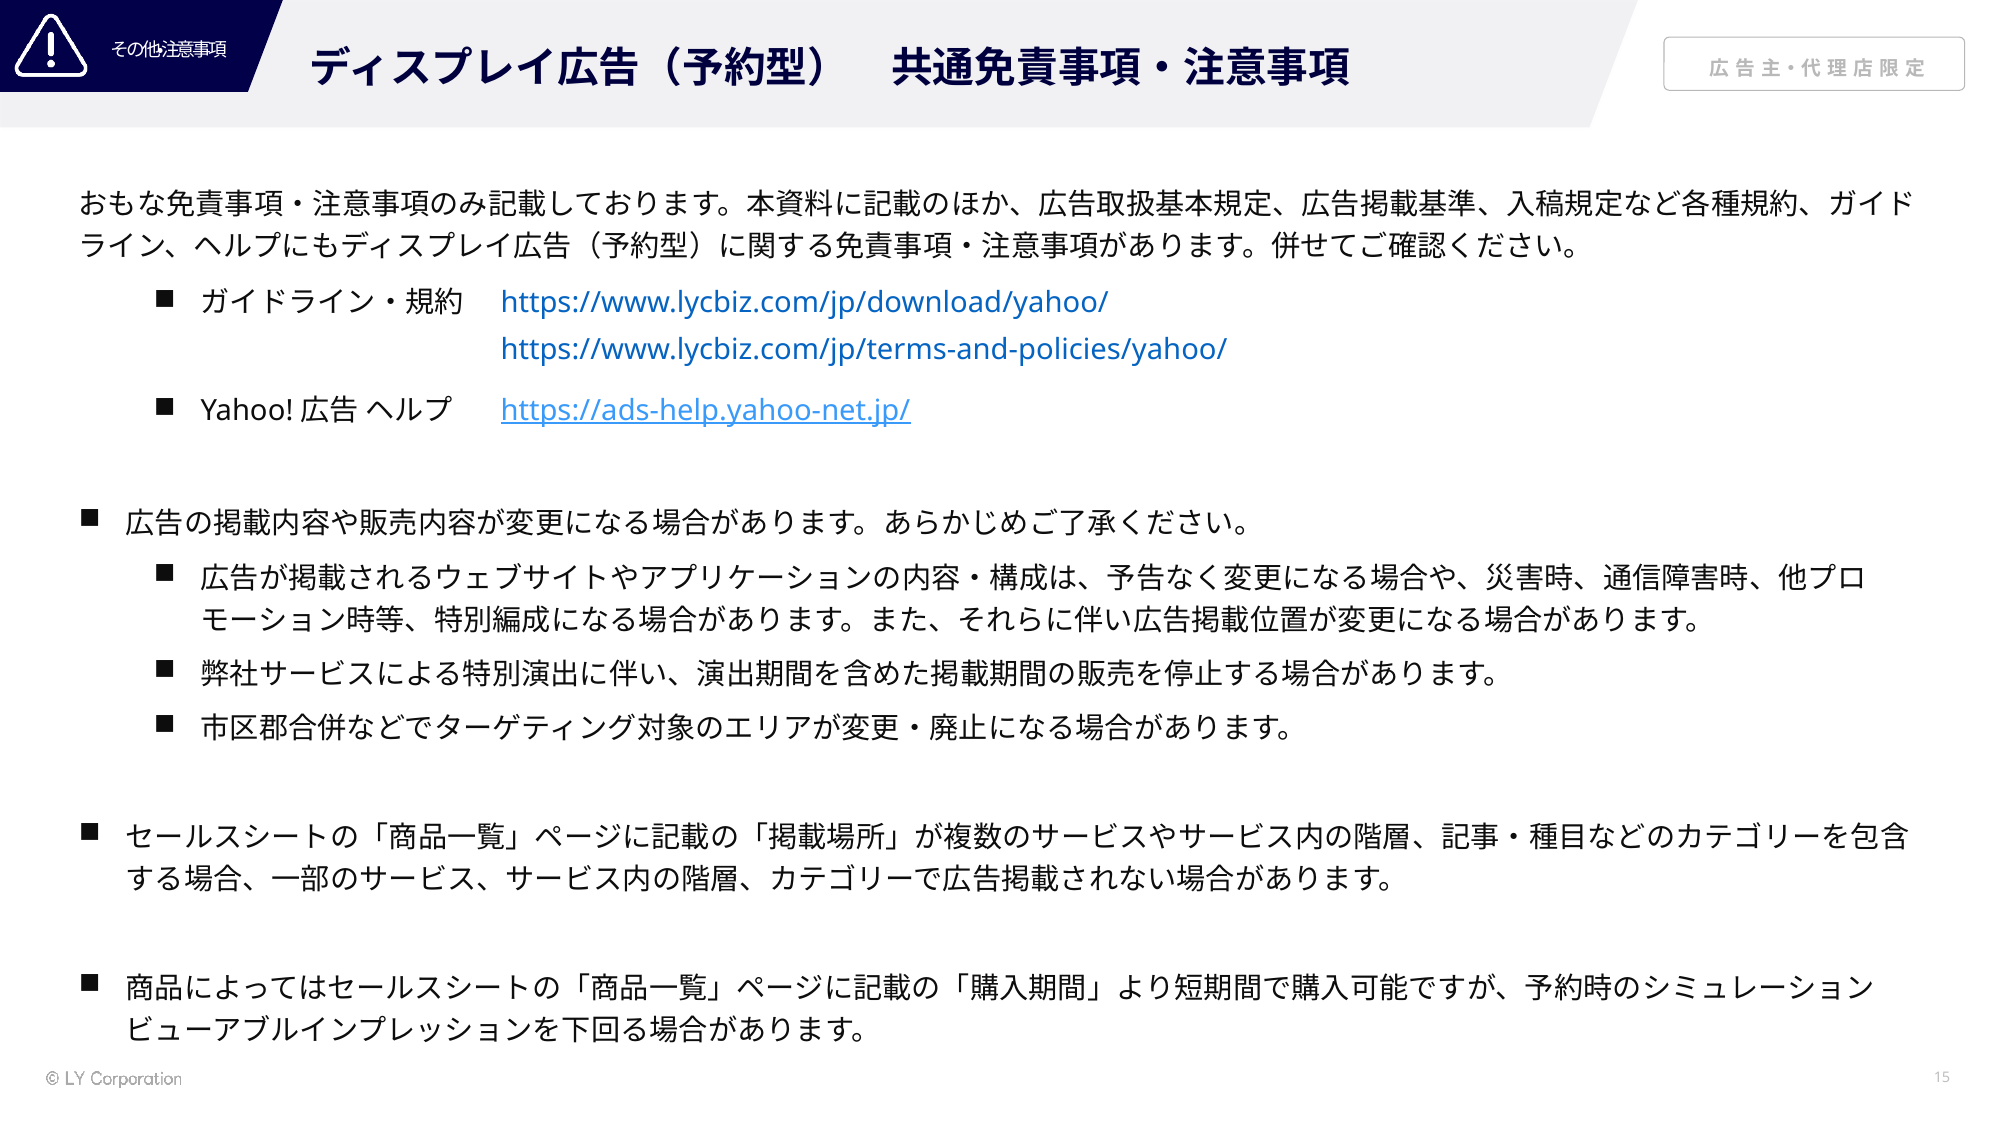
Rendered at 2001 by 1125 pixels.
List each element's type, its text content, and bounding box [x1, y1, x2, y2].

text_box おもな免責事項・注意事項のみ記載しております。本資料に記載のほか、広告取扱基本規定、広告掲載基準、入稿規定など各種規約、ガイドライン、ヘルプにもディスプレイ広告（予約型）に関する免責事項・注意事項があります。併せてご確認ください。 ガイドライン・規約 https://www.lycbiz.com/jp/download/yahoo/ https://www.lycbiz.com/jp/terms-and-policies/yahoo/ Yahoo!広告 ヘルプ https://ads-help.yahoo-net.jp/ 広告の掲載内容や販売内容が変更になる場合があります。あらかじめご了承ください。 広告が掲載されるウェブサイトやアプリケーションの内容・構成は、予告なく変更になる場合や、災害時、通信障害時、他プロモーション時等、特別編成になる場合があります。また、それらに伴い広告掲載位置が変更になる場合があります。 弊社サービスによる特別演出に伴い、演出期間を含めた掲載期間の販売を停止する場合があります。 市区郡合併などでターゲティング対象のエリアが変更・廃止になる場合があります。 セールスシートの「商品一覧」ページに記載の「掲載場所」が複数のサービスやサービス内の階層、記事・種目などのカテゴリーを包含する場合、一部のサービス、サービス内の階層、カテゴリーで広告掲載されない場合があります。 商品によってはセールスシートの「商品一覧」ページに記載の「購入期間」より短期間で購入可能ですが、予約時のシミュレーションビューアブルインプレッションを下回る場合があります。 [78, 178, 1922, 1047]
list その他・注意事項 [97, 13, 240, 81]
picture [9, 5, 92, 87]
list ディスプレイ広告（予約型） 共通免責事項・注意事項 [309, 41, 1645, 97]
picture [46, 1071, 181, 1088]
